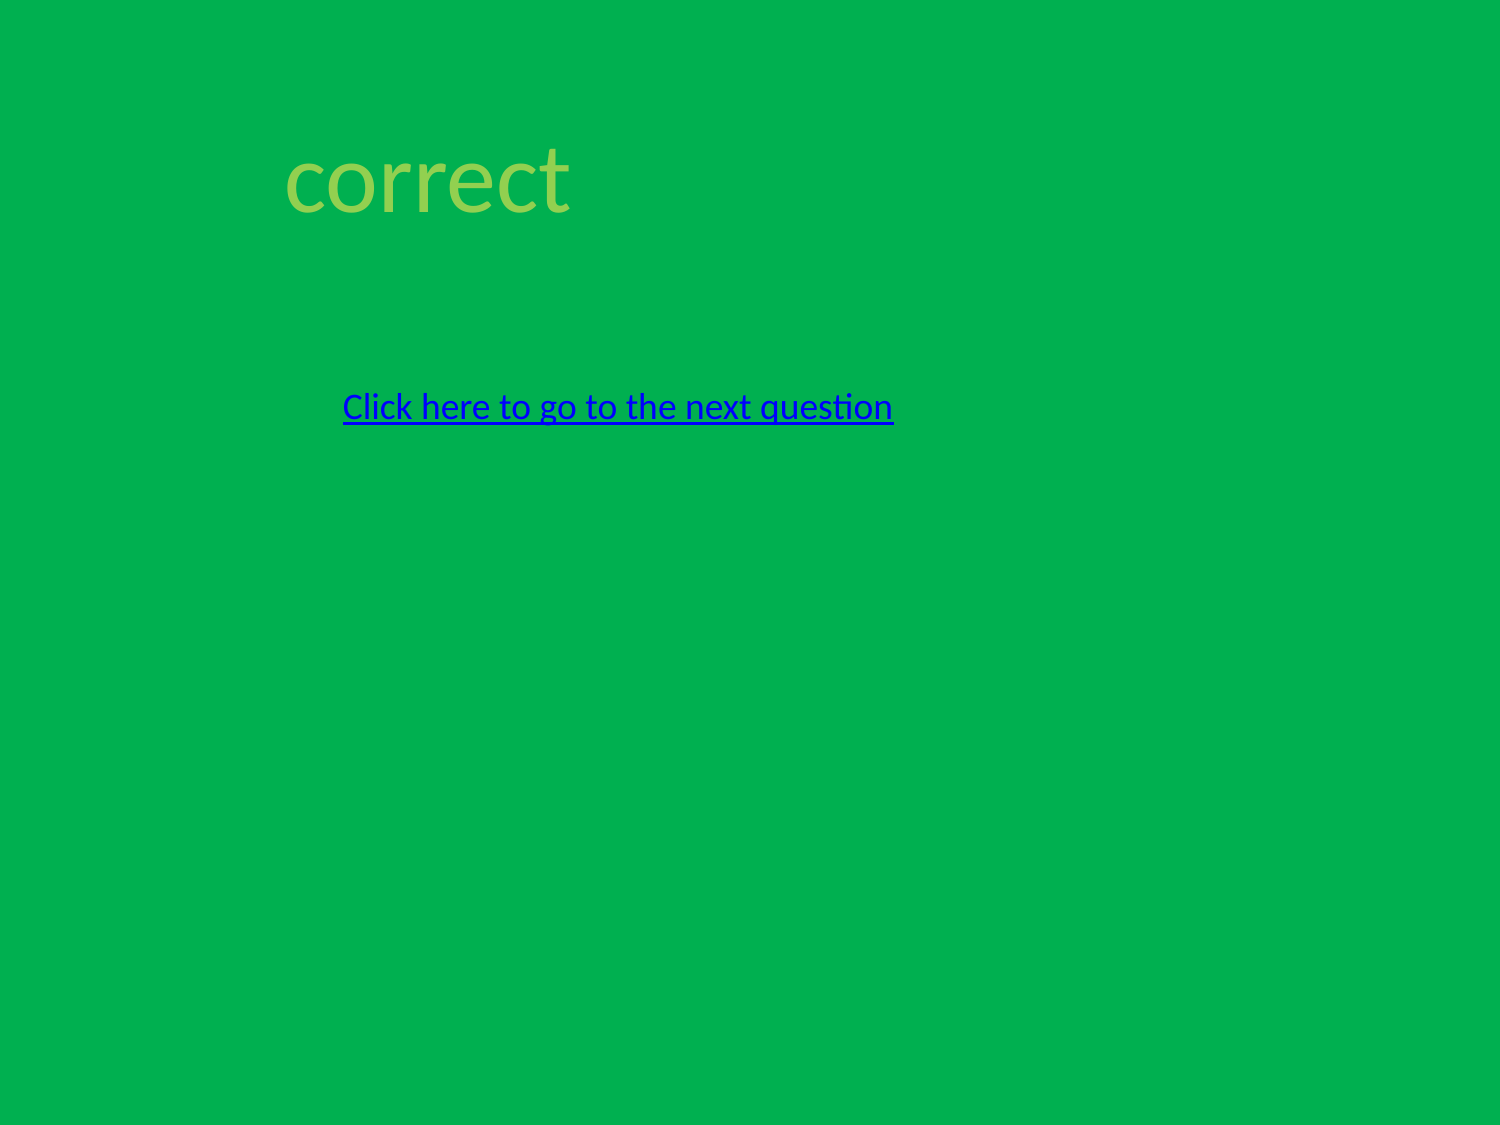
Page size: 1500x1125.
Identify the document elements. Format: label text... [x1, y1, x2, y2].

text_box Click here to go to the next question [328, 374, 1442, 435]
text_box correct [269, 105, 997, 241]
